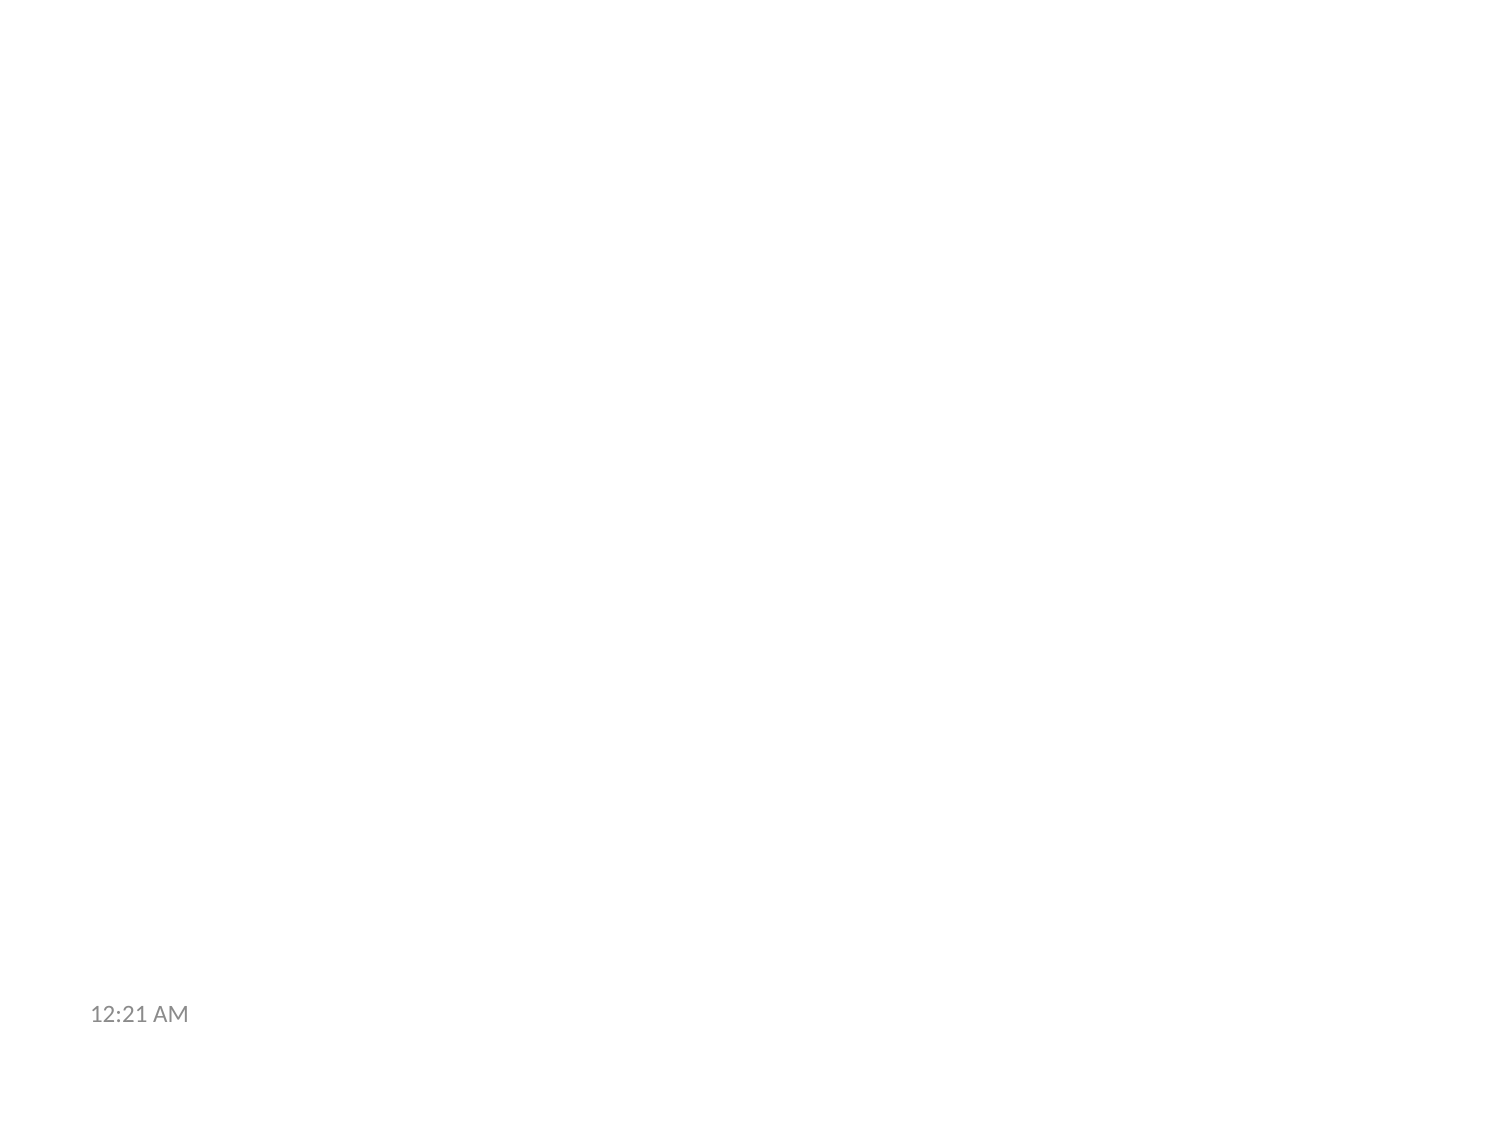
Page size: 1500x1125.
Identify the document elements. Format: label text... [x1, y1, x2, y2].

text_box 3:35 PM [75, 982, 425, 1043]
